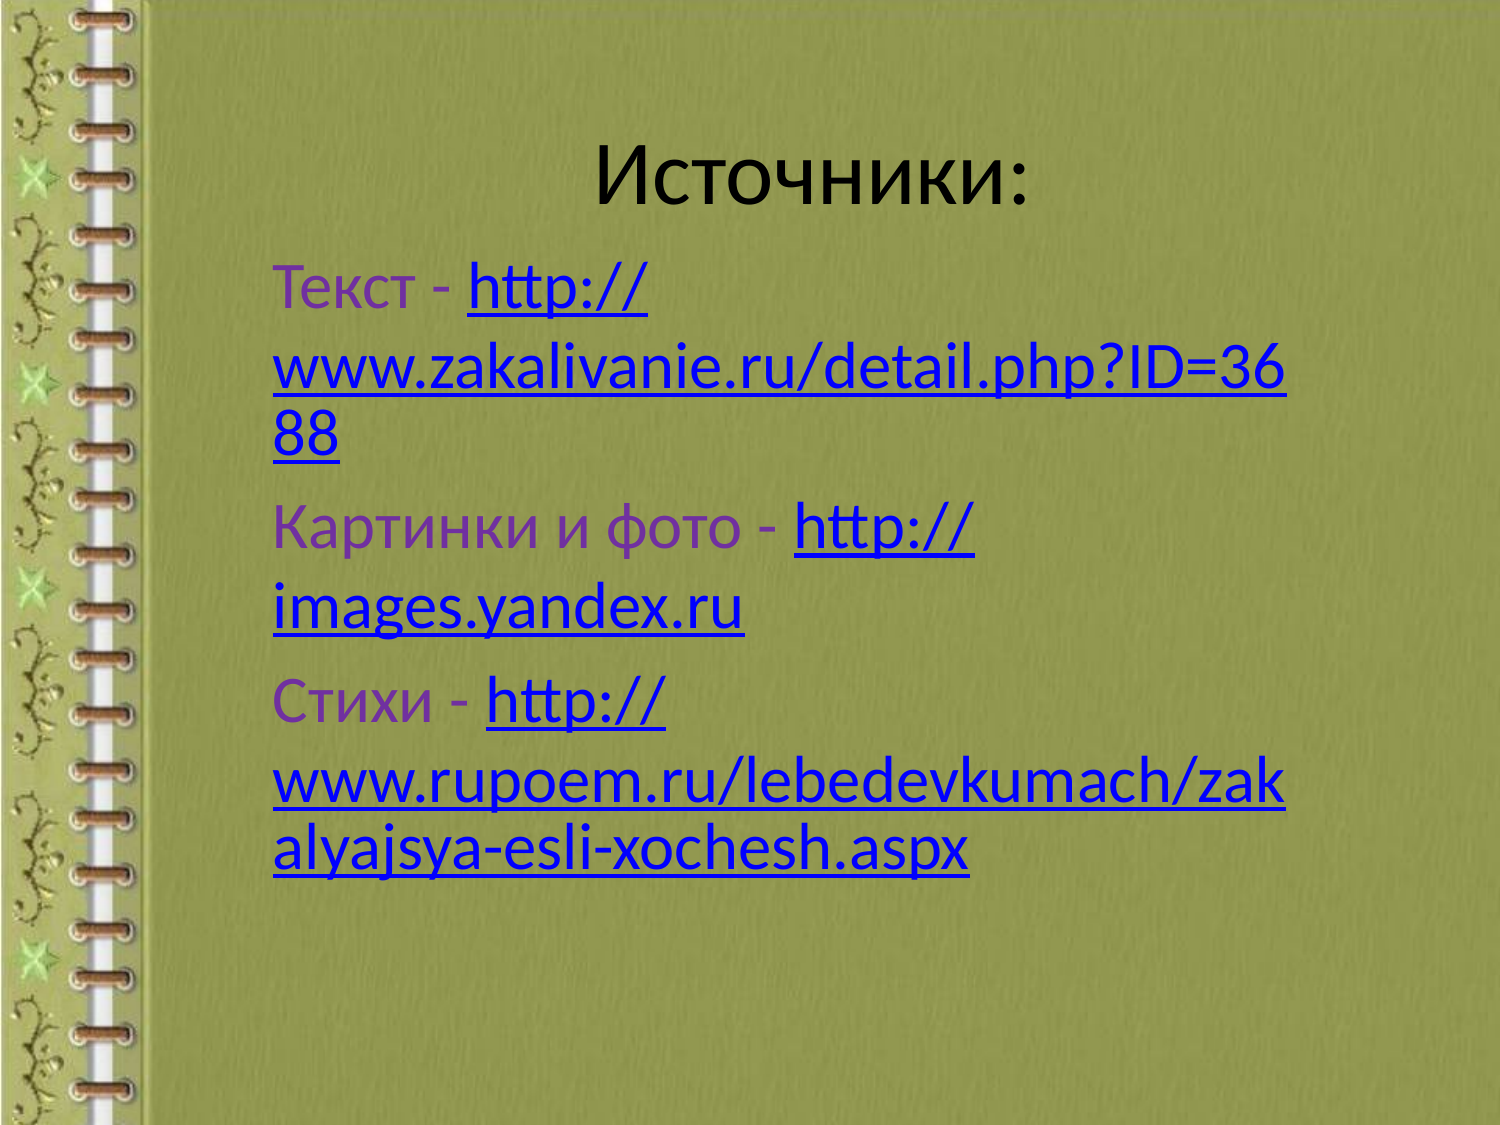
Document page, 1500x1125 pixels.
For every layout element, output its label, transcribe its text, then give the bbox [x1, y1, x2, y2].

picture [0, 0, 1500, 1125]
subtitle Текст - http://www.zakalivanie.ru/detail.php?ID=3688 Картинки и фото - http://images.yandex.ru Стихи - http://www.rupoem.ru/lebedevkumach/zakalyajsya-esli-xochesh.aspx [257, 234, 1308, 832]
title Источники: [175, 46, 1451, 288]
